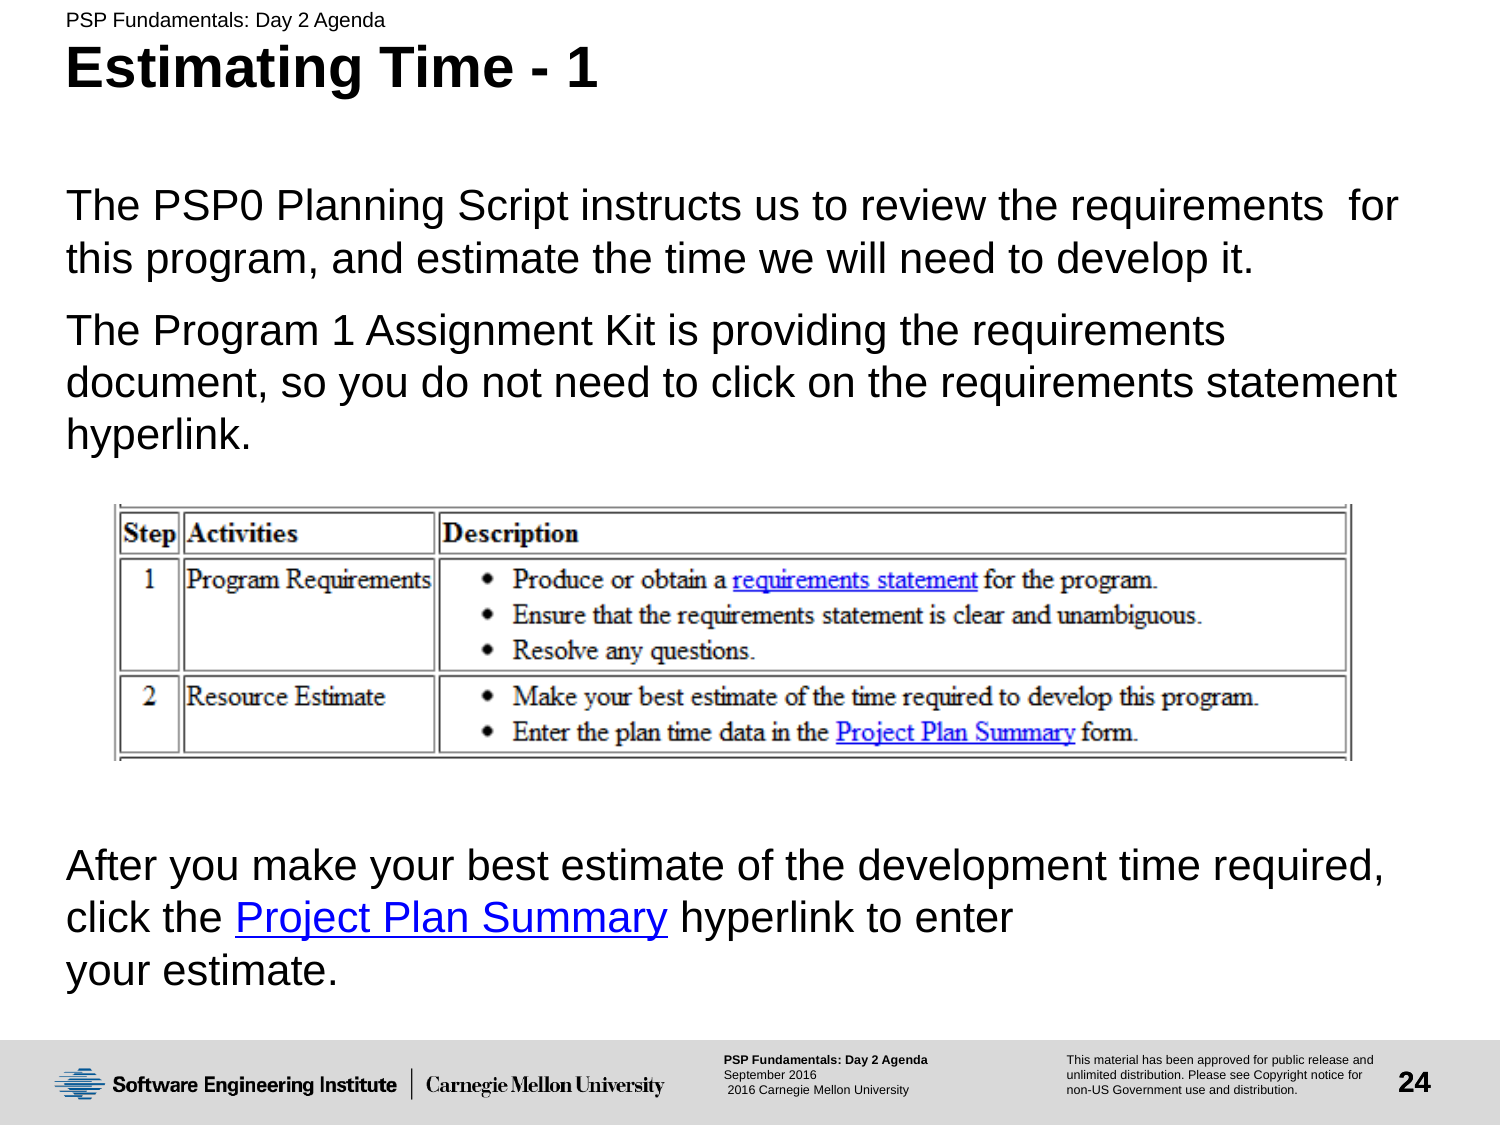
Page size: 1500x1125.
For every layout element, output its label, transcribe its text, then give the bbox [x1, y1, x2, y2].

title Estimating Time - 1 [65, 37, 1430, 148]
list The PSP0 Planning Script instructs us to review the requirements for this program, and estimate the time we will need to develop it. The Program 1 Assignment Kit is providing the requirements document, so you do not need to click on the requirements statement hyperlink. After you make your best estimate of the development time required, click the Project Plan Summary hyperlink to enter your estimate. [65, 177, 1431, 1000]
picture [111, 504, 1356, 761]
picture [46, 1061, 673, 1104]
